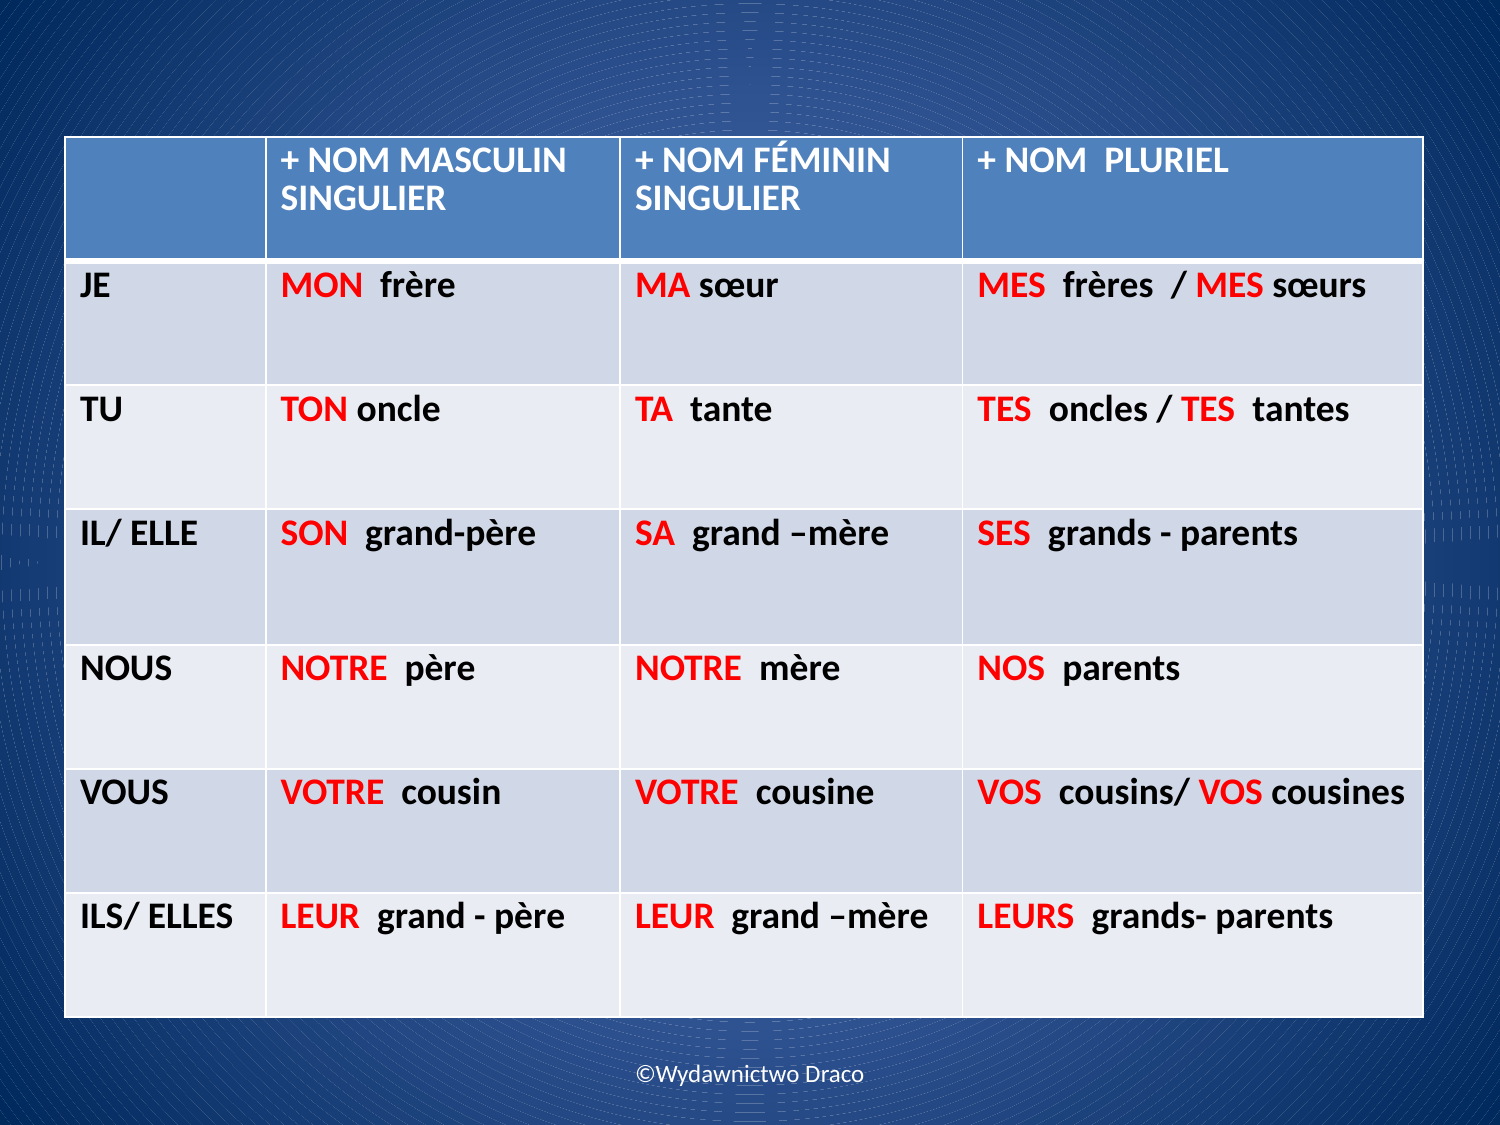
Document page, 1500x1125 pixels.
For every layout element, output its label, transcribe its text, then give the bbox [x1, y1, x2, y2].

table_cell ILS/ ELLES [66, 894, 265, 1016]
footer ©Wydawnictwo Draco [512, 1042, 988, 1103]
table_cell VOTRE cousine [621, 770, 962, 892]
table_cell SES grands - parents [963, 510, 1422, 644]
table_cell SA grand –mère [621, 510, 962, 644]
table_header + NOM MASCULIN SINGULIER [267, 138, 619, 258]
table_cell NOUS [66, 646, 265, 768]
table_cell LEUR grand - père [267, 894, 619, 1016]
table_cell NOS parents [963, 646, 1422, 768]
table_header + NOM PLURIEL [963, 138, 1422, 258]
table_cell MES frères / MES sœurs [963, 264, 1422, 384]
table_cell TA tante [621, 386, 962, 508]
table_cell NOTRE père [267, 646, 619, 768]
table_header + NOM FÉMININ SINGULIER [621, 138, 962, 258]
table_cell TES oncles / TES tantes [963, 386, 1422, 508]
table_cell IL/ ELLE [66, 510, 265, 644]
table_cell TU [66, 386, 265, 508]
table_cell TON oncle [267, 386, 619, 508]
table_cell JE [66, 264, 265, 384]
table_cell LEURS grands- parents [963, 894, 1422, 1016]
table_cell VOS cousins/ VOS cousines [963, 770, 1422, 892]
table_cell MON frère [267, 264, 619, 384]
table_header [66, 138, 265, 258]
table_cell NOTRE mère [621, 646, 962, 768]
table_cell SON grand-père [267, 510, 619, 644]
table_cell LEUR grand –mère [621, 894, 962, 1016]
table_cell MA sœur [621, 264, 962, 384]
table_cell VOTRE cousin [267, 770, 619, 892]
table_cell VOUS [66, 770, 265, 892]
